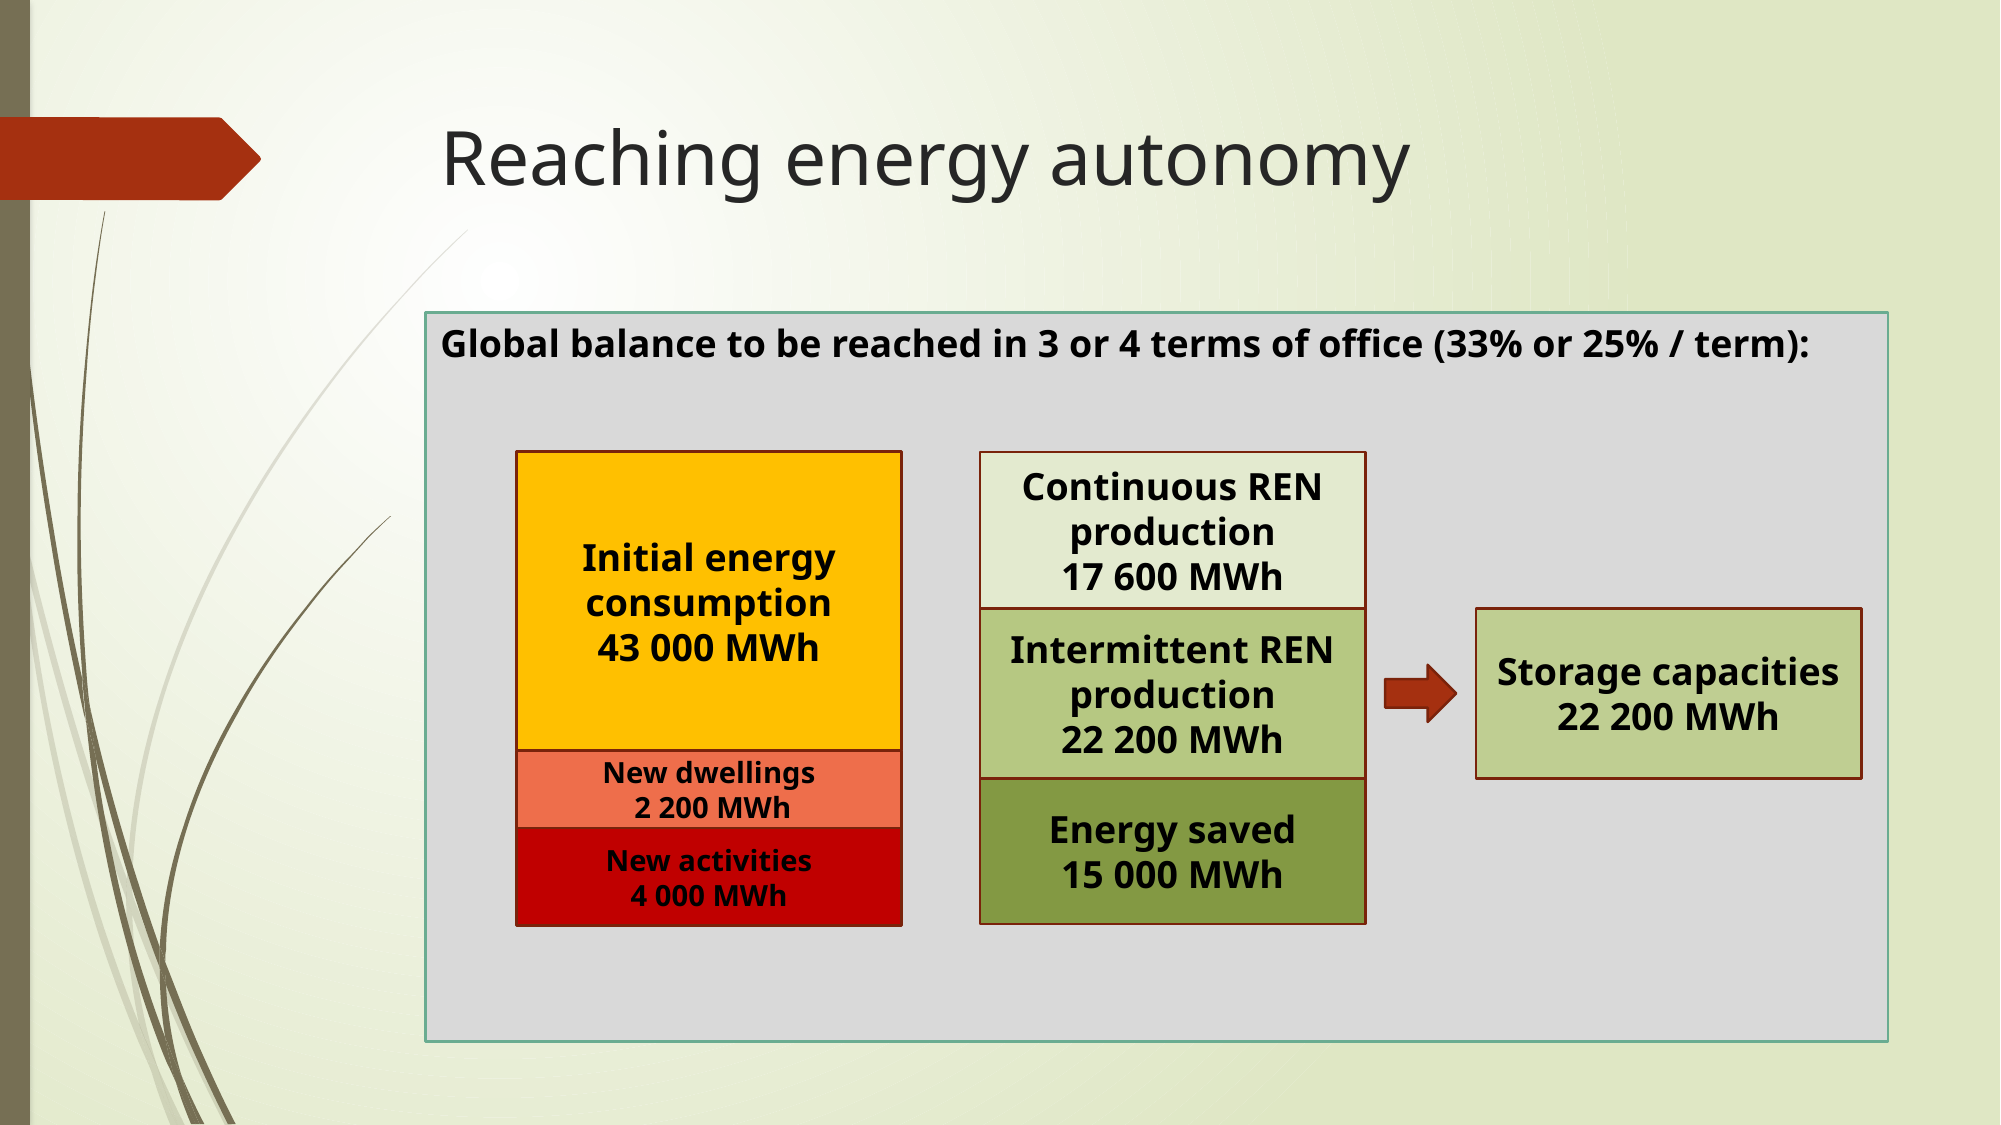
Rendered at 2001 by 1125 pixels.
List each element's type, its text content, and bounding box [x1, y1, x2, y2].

text_box Continuous REN production 17 600 MWh [979, 451, 1367, 607]
text_box Intermittent REN production 22 200 MWh [979, 607, 1367, 777]
text_box Initial energy consumption 43 000 MWh [515, 450, 903, 750]
text_box New activities 4 000 MWh [515, 827, 903, 927]
text_box Storage capacities 22 200 MWh [1475, 607, 1863, 780]
list Global balance to be reached in 3 or 4 terms of office (33% or 25% / term): [424, 311, 1889, 1043]
text_box Energy saved 15 000 MWh [979, 777, 1367, 925]
text_box [1383, 663, 1458, 724]
title Reaching energy autonomy [425, 102, 1888, 311]
text_box New dwellings 2 200 MWh [515, 750, 903, 827]
